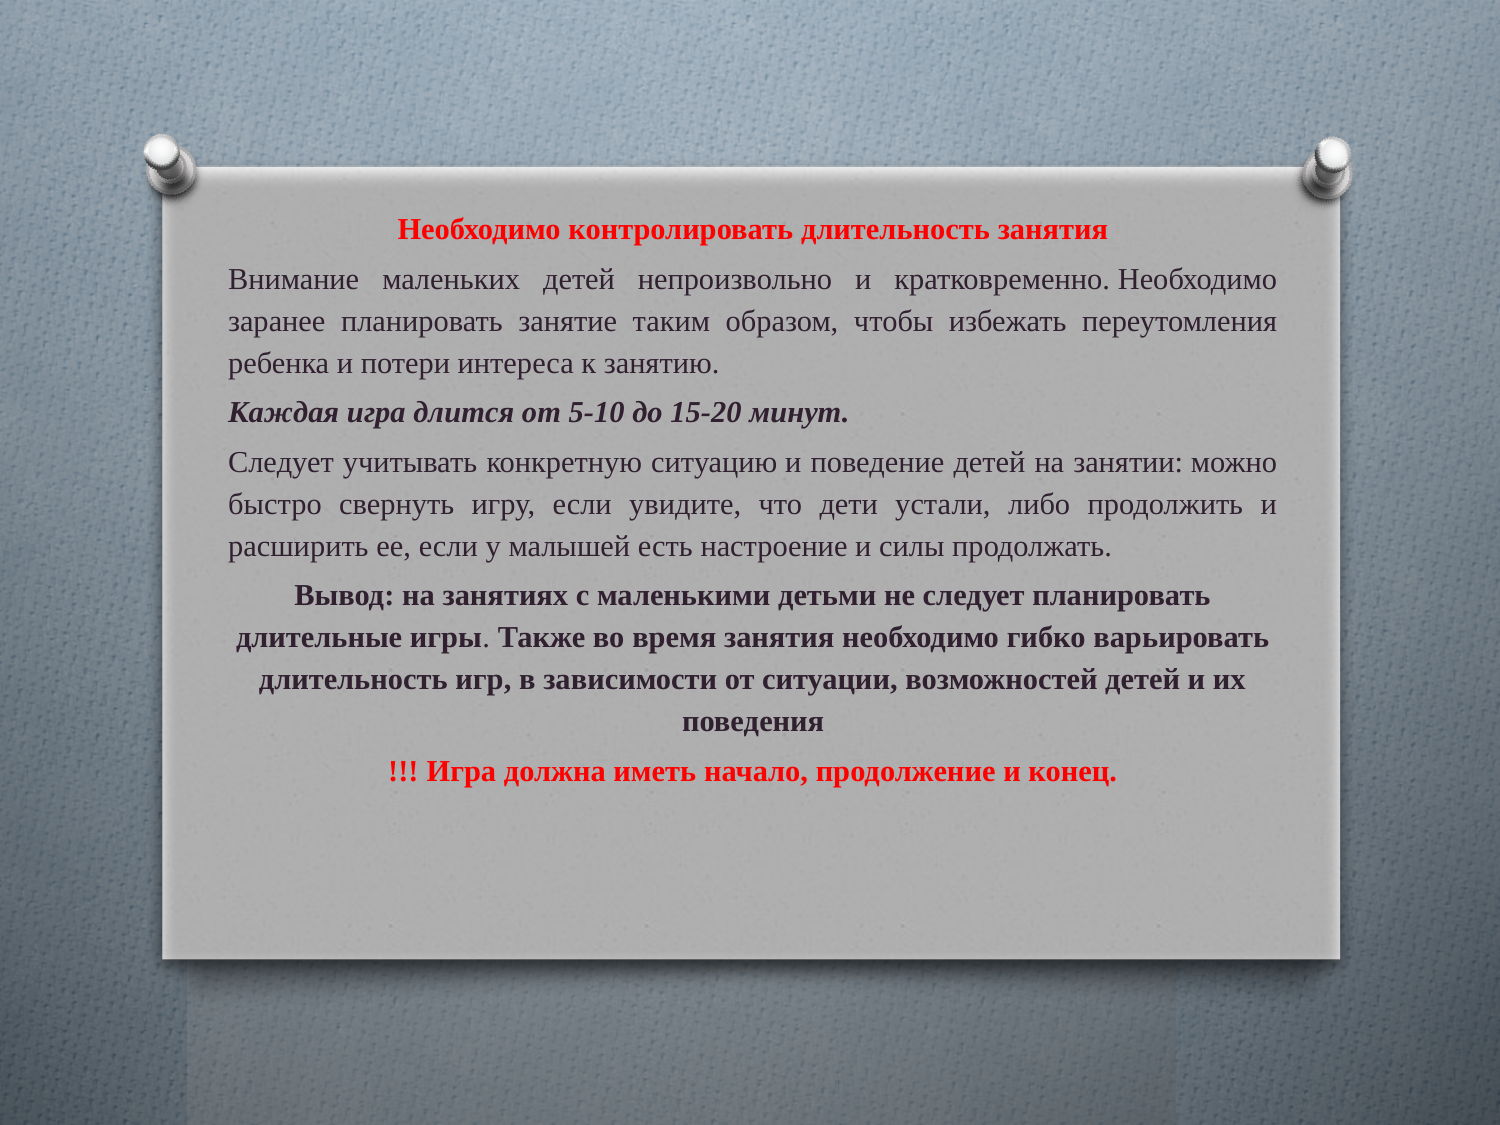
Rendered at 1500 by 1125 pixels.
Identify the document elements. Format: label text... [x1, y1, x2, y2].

picture [1274, 109, 1396, 230]
subtitle Необходимо контролировать длительность занятия Внимание маленьких детей непроизвольно и кратковременно. Необходимо заранее планировать занятие таким образом, чтобы избежать переутомления ребенка и потери интереса к занятию. Каждая игра длится от 5-10 до 15-20 минут. Следует учитывать конкретную ситуацию и поведение детей на занятии: можно быстро свернуть игру, если увидите, что дети устали, либо продолжить и расширить ее, если у малышей есть настроение и силы продолжать. Вывод: на занятиях с маленькими детьми не следует планировать длительные игры. Также во время занятия необходимо гибко варьировать длительность игр, в зависимости от ситуации, возможностей детей и их поведения !!! Игра должна иметь начало, продолжение и конец. [194, 196, 1294, 894]
picture [112, 100, 235, 223]
